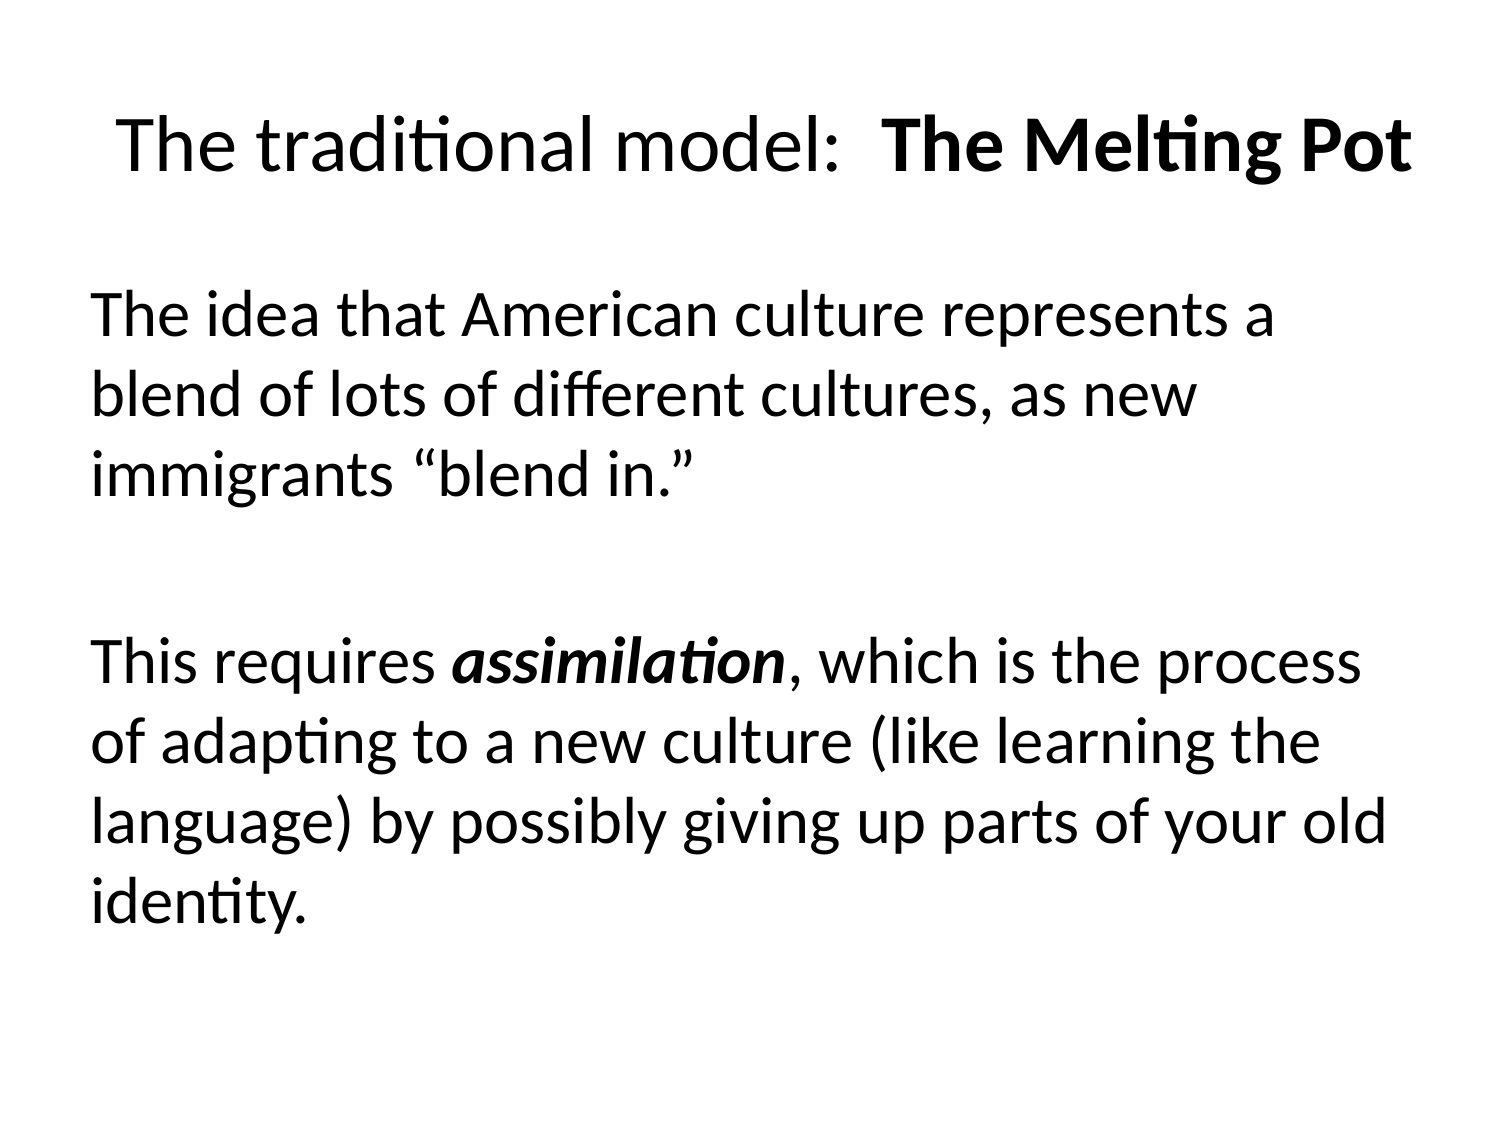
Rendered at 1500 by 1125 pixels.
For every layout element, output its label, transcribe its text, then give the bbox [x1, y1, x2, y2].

title The traditional model: The Melting Pot [75, 45, 1456, 233]
list The idea that American culture represents a blend of lots of different cultures, as new immigrants “blend in.” This requires assimilation, which is the process of adapting to a new culture (like learning the language) by possibly giving up parts of your old identity. [75, 262, 1425, 1005]
